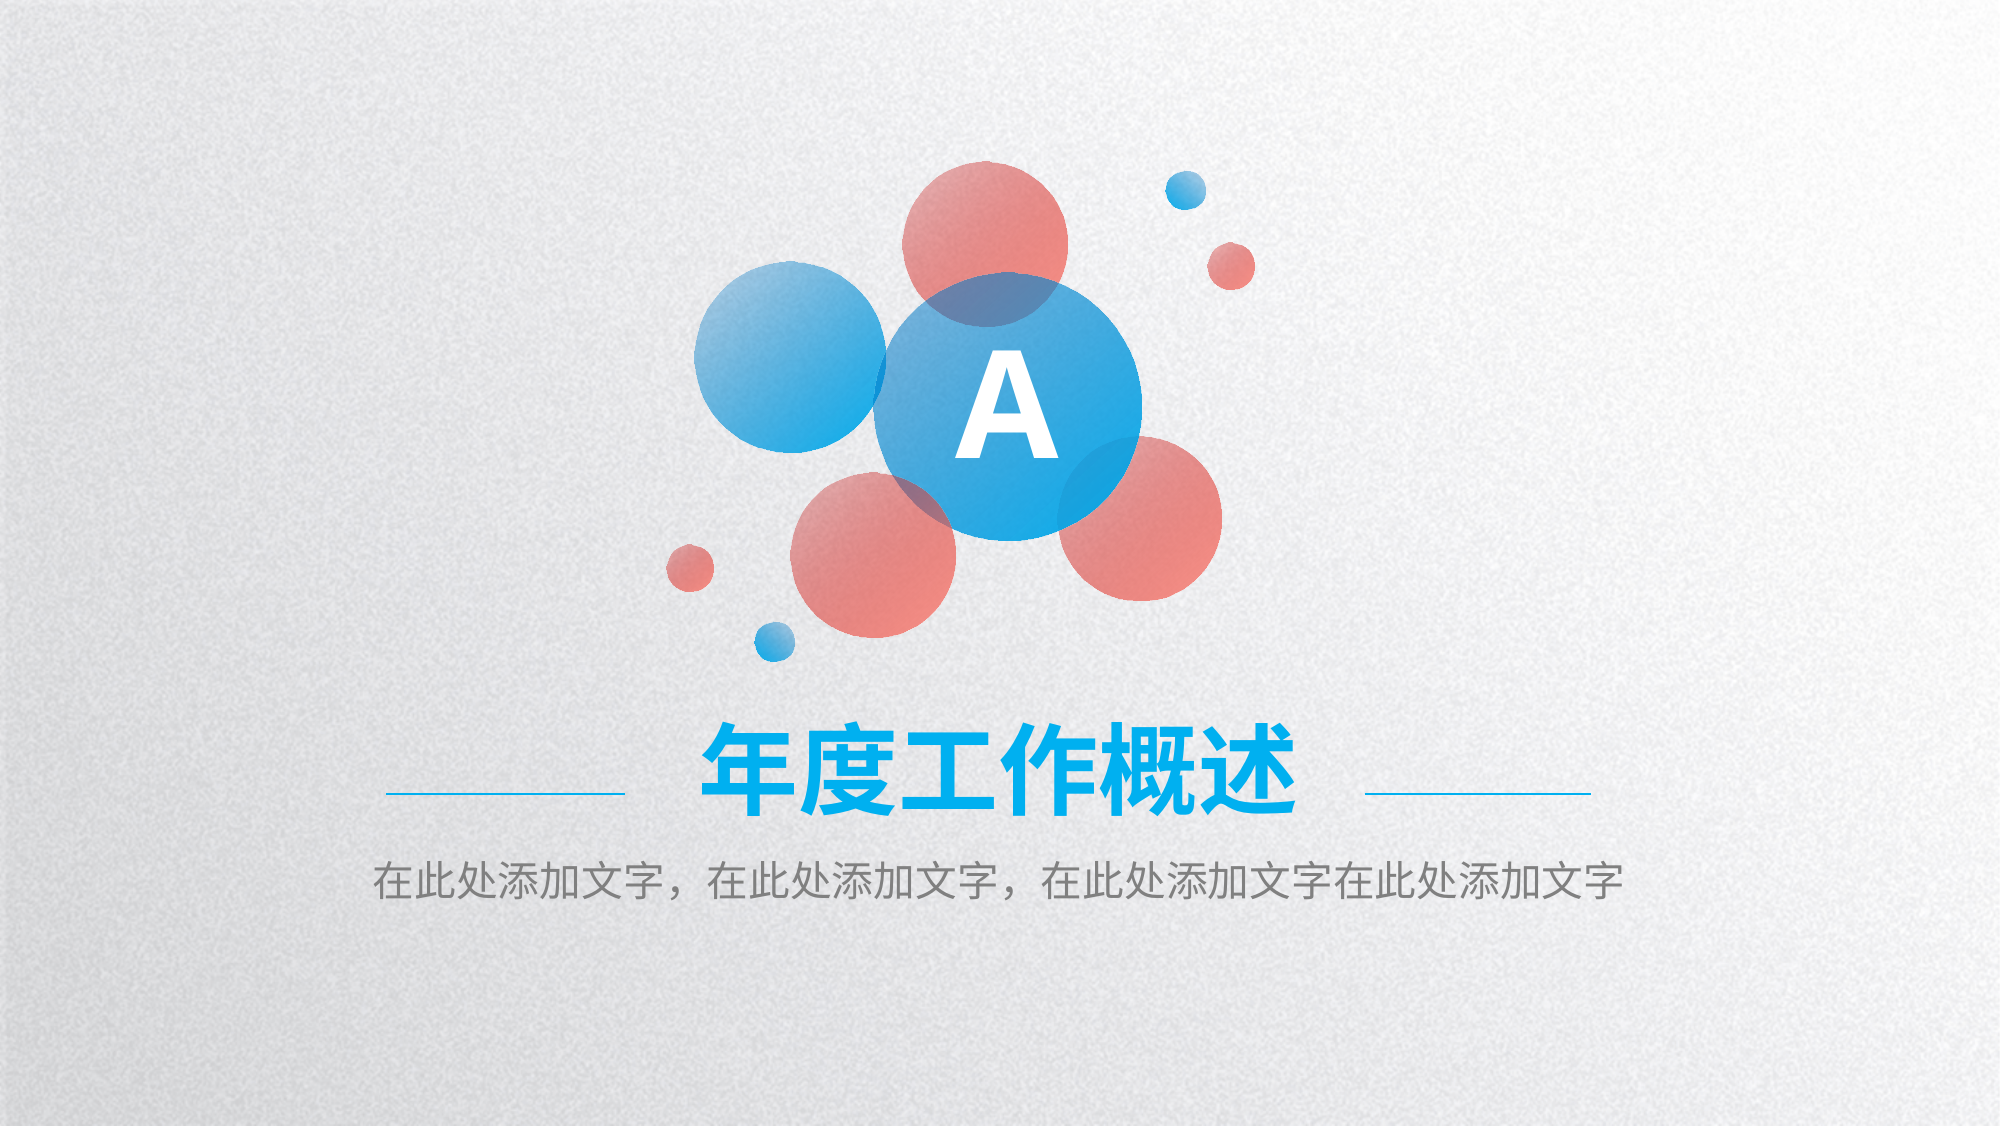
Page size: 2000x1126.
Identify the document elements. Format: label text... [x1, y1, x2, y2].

text_box [754, 621, 795, 662]
picture [0, 0, 2000, 1126]
text_box [933, 497, 1107, 541]
text_box [1207, 242, 1255, 290]
text_box 在此处添加文字，在此处添加文字，在此处添加文字在此处添加文字 [213, 847, 1784, 912]
text_box [1165, 170, 1206, 210]
text_box [925, 272, 1091, 301]
text_box [1058, 436, 1222, 601]
text_box [666, 544, 714, 592]
text_box 年度工作概述 [577, 700, 1421, 835]
text_box A [876, 301, 1140, 497]
text_box [790, 472, 956, 638]
text_box [694, 261, 876, 453]
text_box [902, 161, 1068, 301]
